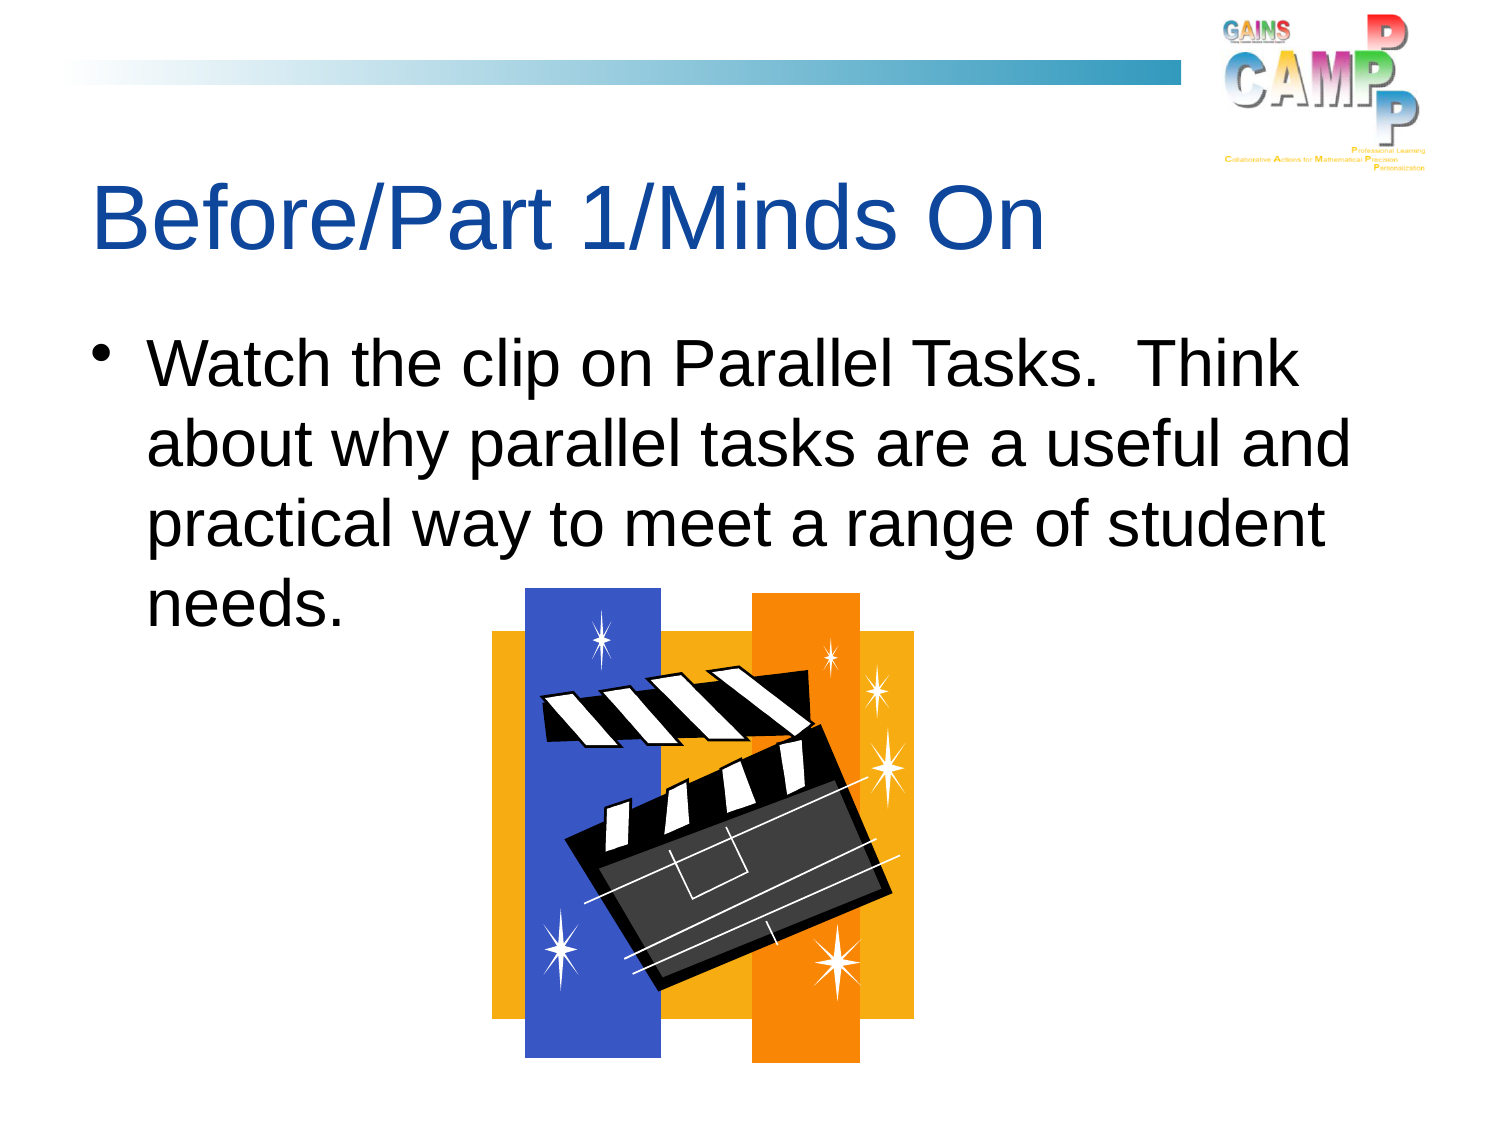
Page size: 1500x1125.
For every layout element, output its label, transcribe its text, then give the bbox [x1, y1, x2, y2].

list Watch the clip on Parallel Tasks. Think about why parallel tasks are a useful and practical way to meet a range of student needs. [74, 312, 1426, 1088]
title Before/Part 1/Minds On [74, 124, 1426, 301]
picture [1204, 0, 1442, 190]
picture [491, 587, 915, 1063]
